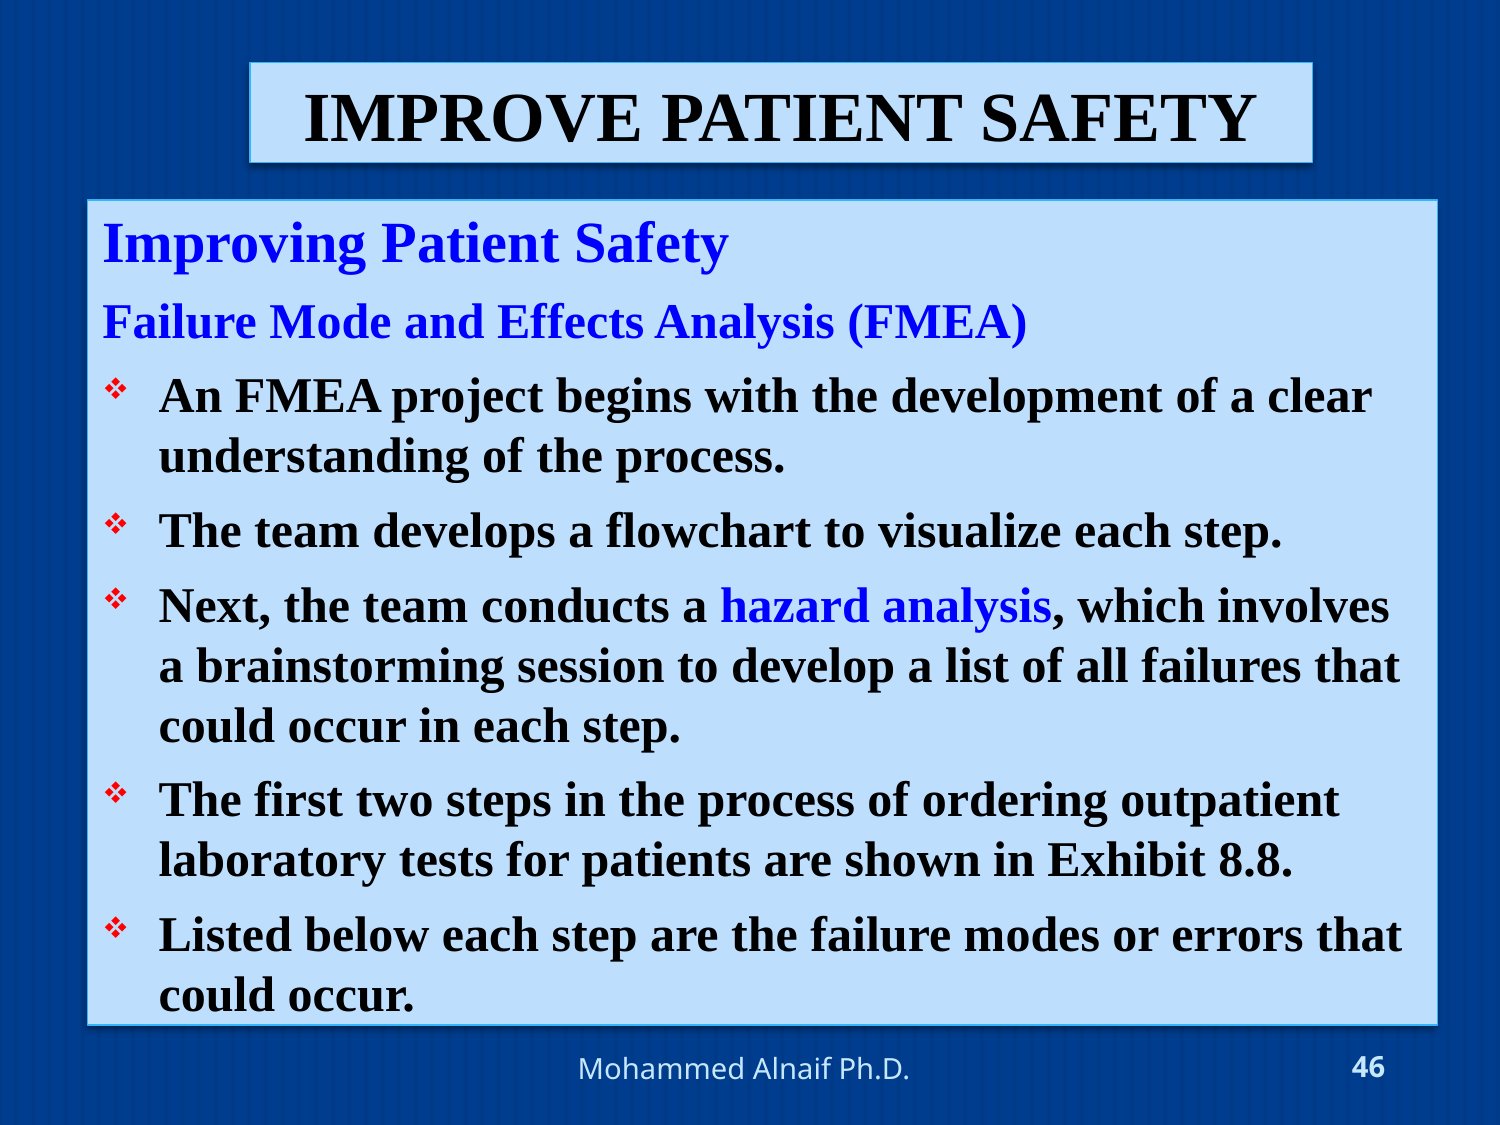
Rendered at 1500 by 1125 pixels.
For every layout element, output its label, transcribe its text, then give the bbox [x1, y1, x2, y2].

title improve patient safety [249, 62, 1313, 163]
footer Mohammed Alnaif Ph.D. [525, 1037, 925, 1098]
slide_number 46 [1299, 1037, 1438, 1100]
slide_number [12, 995, 350, 1108]
subtitle Improving Patient Safety Failure Mode and Effects Analysis (FMEA) An FMEA project begins with the development of a clear understanding of the process. The team develops a flowchart to visualize each step. Next, the team conducts a hazard analysis, which involves a brainstorming session to develop a list of all failures that could occur in each step. The first two steps in the process of ordering outpatient laboratory tests for patients are shown in Exhibit 8.8. Listed below each step are the failure modes or errors that could occur. [87, 199, 1438, 1026]
